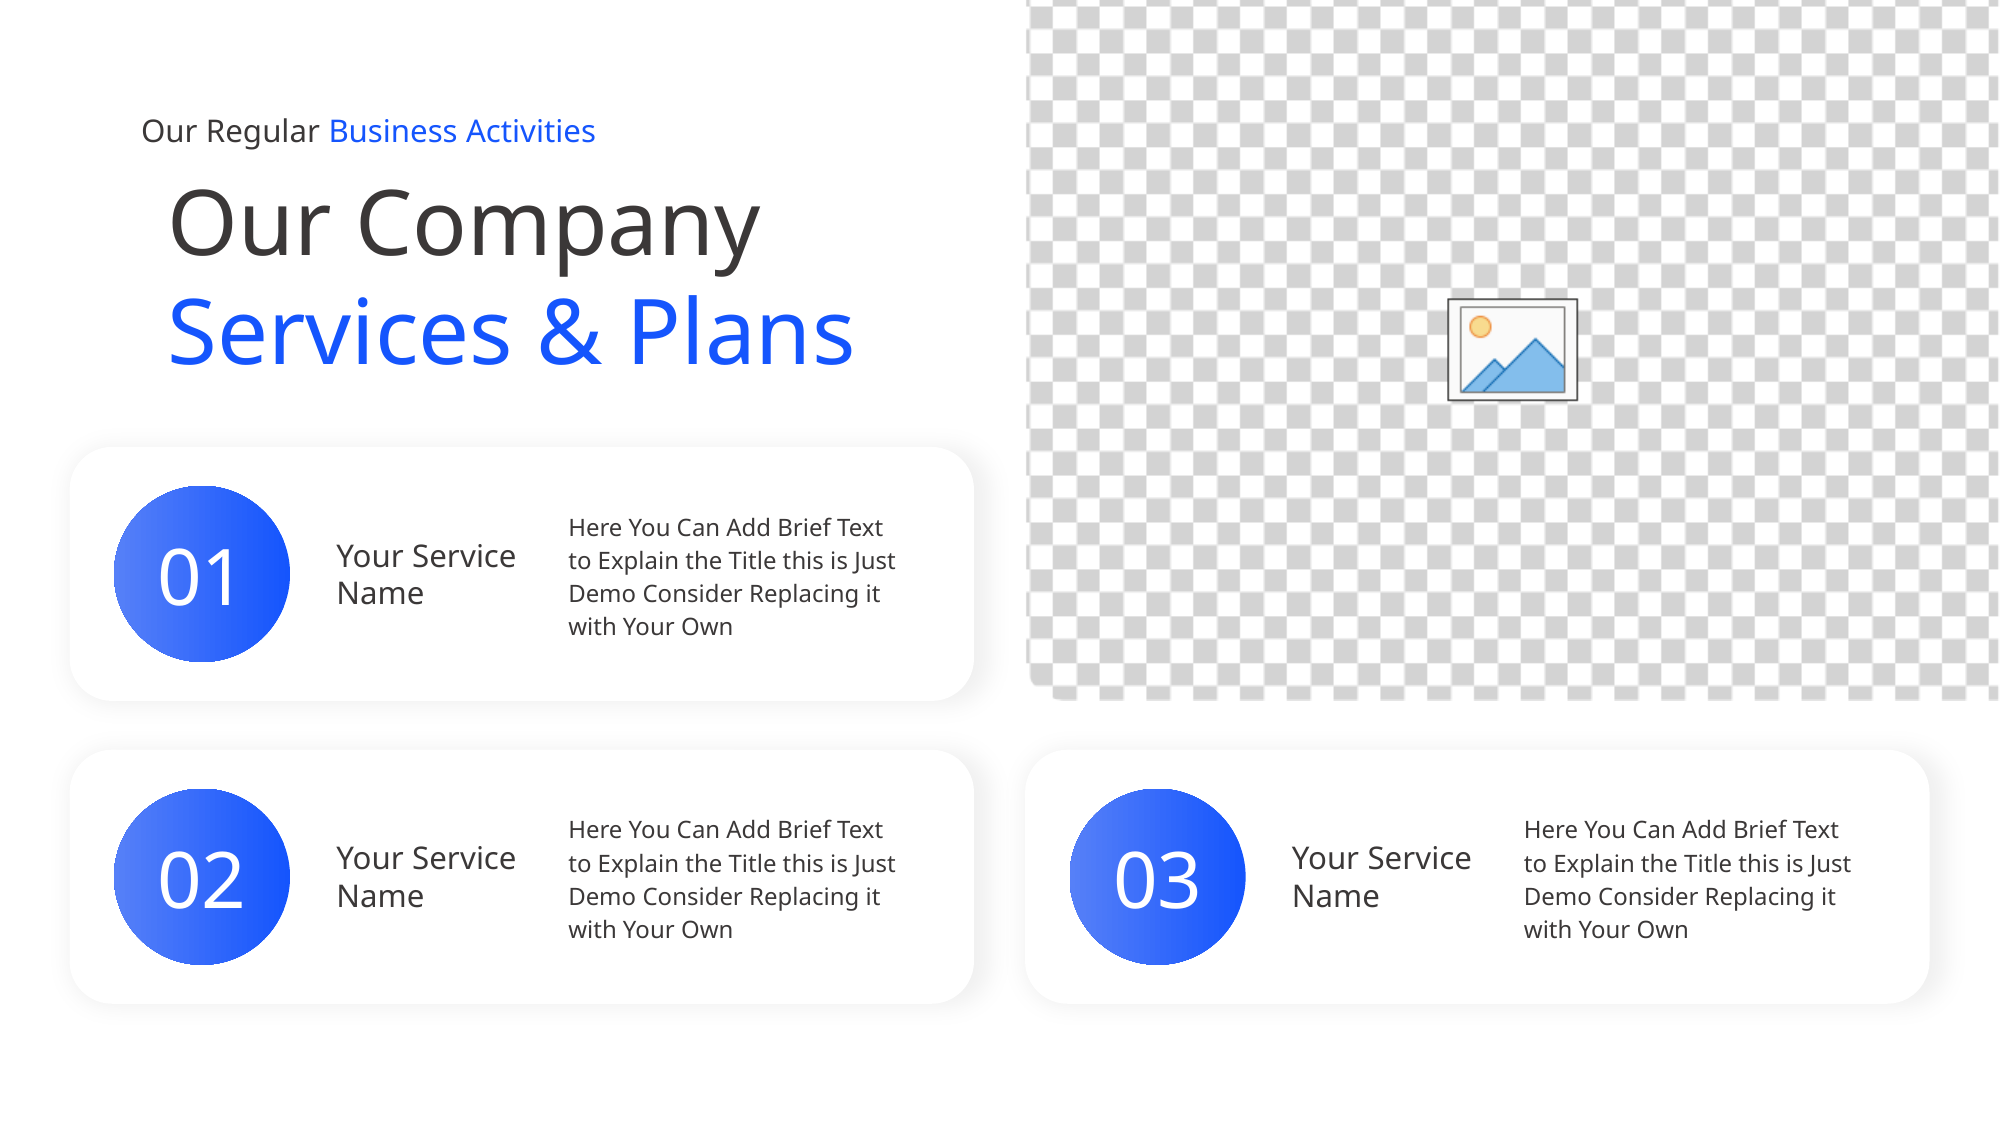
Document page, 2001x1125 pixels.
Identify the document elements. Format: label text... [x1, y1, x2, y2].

text_box Our Regular Business Activities [126, 104, 612, 157]
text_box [69, 749, 974, 1004]
text_box Our Company Services & Plans [152, 157, 872, 390]
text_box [69, 446, 974, 701]
picture [1025, 0, 2000, 701]
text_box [1025, 749, 1930, 1004]
